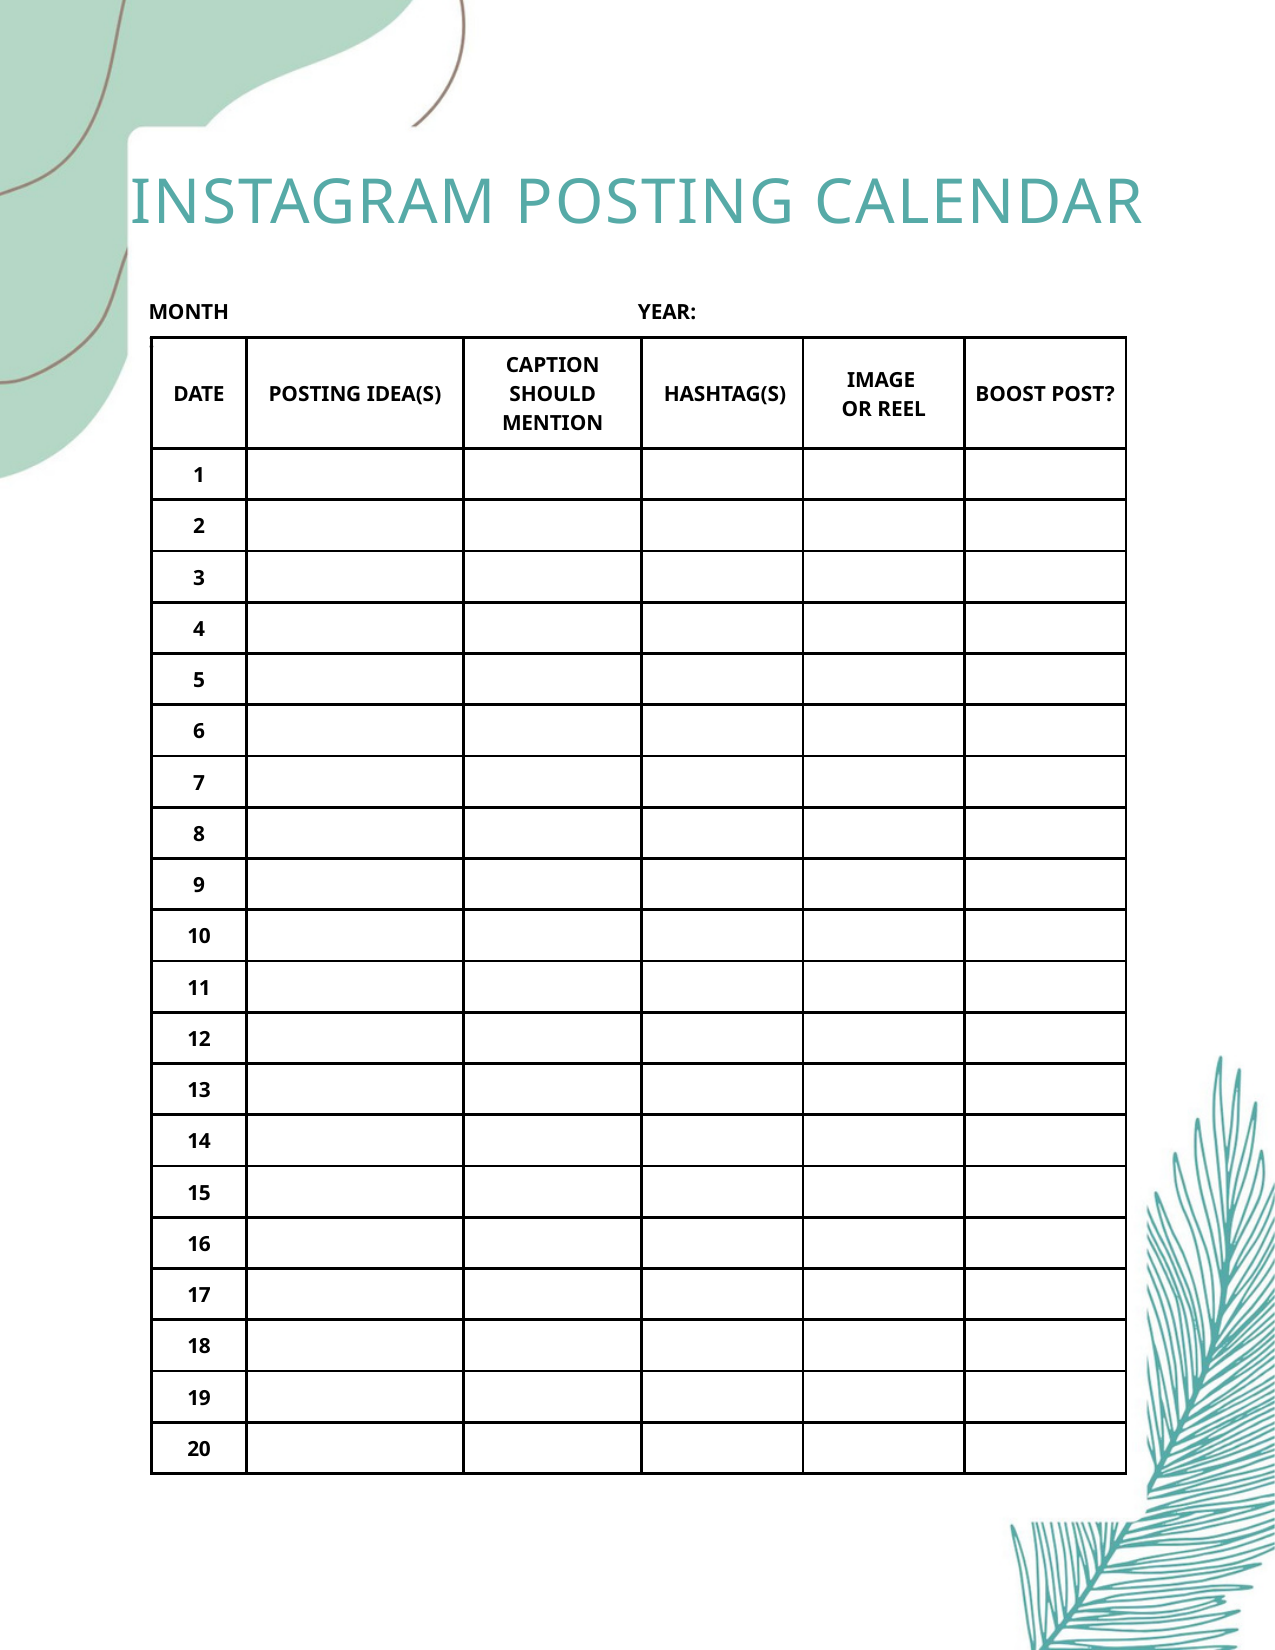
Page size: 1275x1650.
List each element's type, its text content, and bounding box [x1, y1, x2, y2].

table_cell [465, 962, 640, 1011]
table_cell [465, 809, 640, 857]
table_cell 7 [153, 757, 245, 806]
table_cell [804, 860, 963, 908]
table_cell [804, 706, 963, 755]
table_cell [804, 655, 963, 703]
table_cell [966, 962, 1125, 1011]
table_cell [966, 1424, 1125, 1472]
text_box INSTAGRAM POSTING CALENDAR [127, 174, 1148, 236]
table_cell [643, 501, 802, 550]
table_cell [465, 1065, 640, 1113]
table_cell [643, 1167, 802, 1216]
table_header IMAGE OR REEL [804, 339, 963, 447]
table_cell 14 [153, 1116, 245, 1165]
table_cell [248, 501, 462, 550]
table_cell [248, 655, 462, 703]
table_cell 10 [153, 911, 245, 960]
table_cell [966, 1065, 1125, 1113]
table_cell [643, 1372, 802, 1421]
table_cell [643, 1116, 802, 1165]
table_cell 6 [153, 706, 245, 755]
table_cell [643, 911, 802, 960]
table_cell [966, 604, 1125, 652]
table_cell [465, 911, 640, 960]
table_cell 2 [153, 501, 245, 550]
table_cell 4 [153, 604, 245, 652]
table_header CAPTION SHOULD MENTION [465, 339, 640, 447]
table_cell [465, 757, 640, 806]
table_cell [804, 757, 963, 806]
table_cell [248, 1219, 462, 1267]
table_header BOOST POST? [966, 339, 1125, 447]
table_cell [248, 552, 462, 601]
table_cell [248, 757, 462, 806]
table_cell 17 [153, 1270, 245, 1318]
table_cell [966, 450, 1125, 498]
text_box [0, 0, 1275, 1650]
table_header HASHTAG(S) [643, 339, 802, 447]
table_cell 15 [153, 1167, 245, 1216]
table_cell 12 [153, 1014, 245, 1062]
table_cell [248, 809, 462, 857]
text_box YEAR: [637, 294, 699, 324]
table_cell [804, 450, 963, 498]
table_cell [465, 501, 640, 550]
table_cell [643, 1219, 802, 1267]
table_cell [465, 552, 640, 601]
table_cell [966, 1167, 1125, 1216]
table_cell [248, 1270, 462, 1318]
table_cell [465, 1372, 640, 1421]
table_cell [248, 962, 462, 1011]
table_cell [465, 706, 640, 755]
table_cell [465, 1219, 640, 1267]
table_cell [643, 604, 802, 652]
table_cell [804, 1270, 963, 1318]
table_cell 1 [153, 450, 245, 498]
table_cell 13 [153, 1065, 245, 1113]
table_cell [465, 1270, 640, 1318]
table_cell [465, 450, 640, 498]
table_cell [966, 706, 1125, 755]
table_cell [643, 757, 802, 806]
table_cell [966, 1270, 1125, 1318]
text_box MONTH: [148, 294, 234, 353]
table_cell [465, 1424, 640, 1472]
table_cell [966, 1219, 1125, 1267]
table_cell [465, 1167, 640, 1216]
table_cell [804, 1372, 963, 1421]
table_cell [804, 911, 963, 960]
table_cell [804, 1424, 963, 1472]
table_cell [248, 604, 462, 652]
table_cell 19 [153, 1372, 245, 1421]
table_cell [643, 450, 802, 498]
table_header DATE [153, 339, 245, 447]
table_cell [804, 1014, 963, 1062]
table_cell 16 [153, 1219, 245, 1267]
table_cell [966, 1321, 1125, 1370]
table_header POSTING IDEA(S) [248, 339, 462, 447]
table_cell [966, 1372, 1125, 1421]
table_cell [643, 809, 802, 857]
table_cell [643, 1321, 802, 1370]
table_cell [966, 1116, 1125, 1165]
table_cell [966, 809, 1125, 857]
table_cell [643, 552, 802, 601]
table_cell [248, 1065, 462, 1113]
table_cell [465, 1321, 640, 1370]
table_cell [966, 860, 1125, 908]
table_cell [465, 604, 640, 652]
table_cell [643, 962, 802, 1011]
table_cell [966, 501, 1125, 550]
table_cell [804, 1116, 963, 1165]
table_cell [248, 1116, 462, 1165]
table_cell [643, 706, 802, 755]
table_cell [248, 911, 462, 960]
table_cell [248, 450, 462, 498]
table_cell [643, 1270, 802, 1318]
table_cell [804, 1167, 963, 1216]
table_cell [804, 1219, 963, 1267]
table_cell [465, 860, 640, 908]
table_cell 5 [153, 655, 245, 703]
table_cell [966, 655, 1125, 703]
table_cell [643, 655, 802, 703]
table_cell [966, 1014, 1125, 1062]
table_cell [643, 860, 802, 908]
table_cell [966, 911, 1125, 960]
table_cell 11 [153, 962, 245, 1011]
table_cell [465, 1116, 640, 1165]
table_cell 8 [153, 809, 245, 857]
table_cell [465, 655, 640, 703]
table_cell [465, 1014, 640, 1062]
table_cell [248, 1167, 462, 1216]
table_cell [804, 552, 963, 601]
table_cell [248, 1372, 462, 1421]
table_cell [248, 860, 462, 908]
table_cell 18 [153, 1321, 245, 1370]
table_cell [966, 552, 1125, 601]
table_cell 9 [153, 860, 245, 908]
table_cell 3 [153, 552, 245, 601]
table_cell [643, 1424, 802, 1472]
table_cell [804, 962, 963, 1011]
table_cell [248, 1014, 462, 1062]
table_cell [643, 1065, 802, 1113]
table_cell [804, 604, 963, 652]
table_cell [966, 757, 1125, 806]
table_cell [643, 1014, 802, 1062]
table_cell [804, 1065, 963, 1113]
table_cell [804, 501, 963, 550]
table_cell [248, 706, 462, 755]
table_cell [804, 809, 963, 857]
table_cell [248, 1321, 462, 1370]
table_cell [248, 1424, 462, 1472]
table_cell 20 [153, 1424, 245, 1472]
table_cell [804, 1321, 963, 1370]
